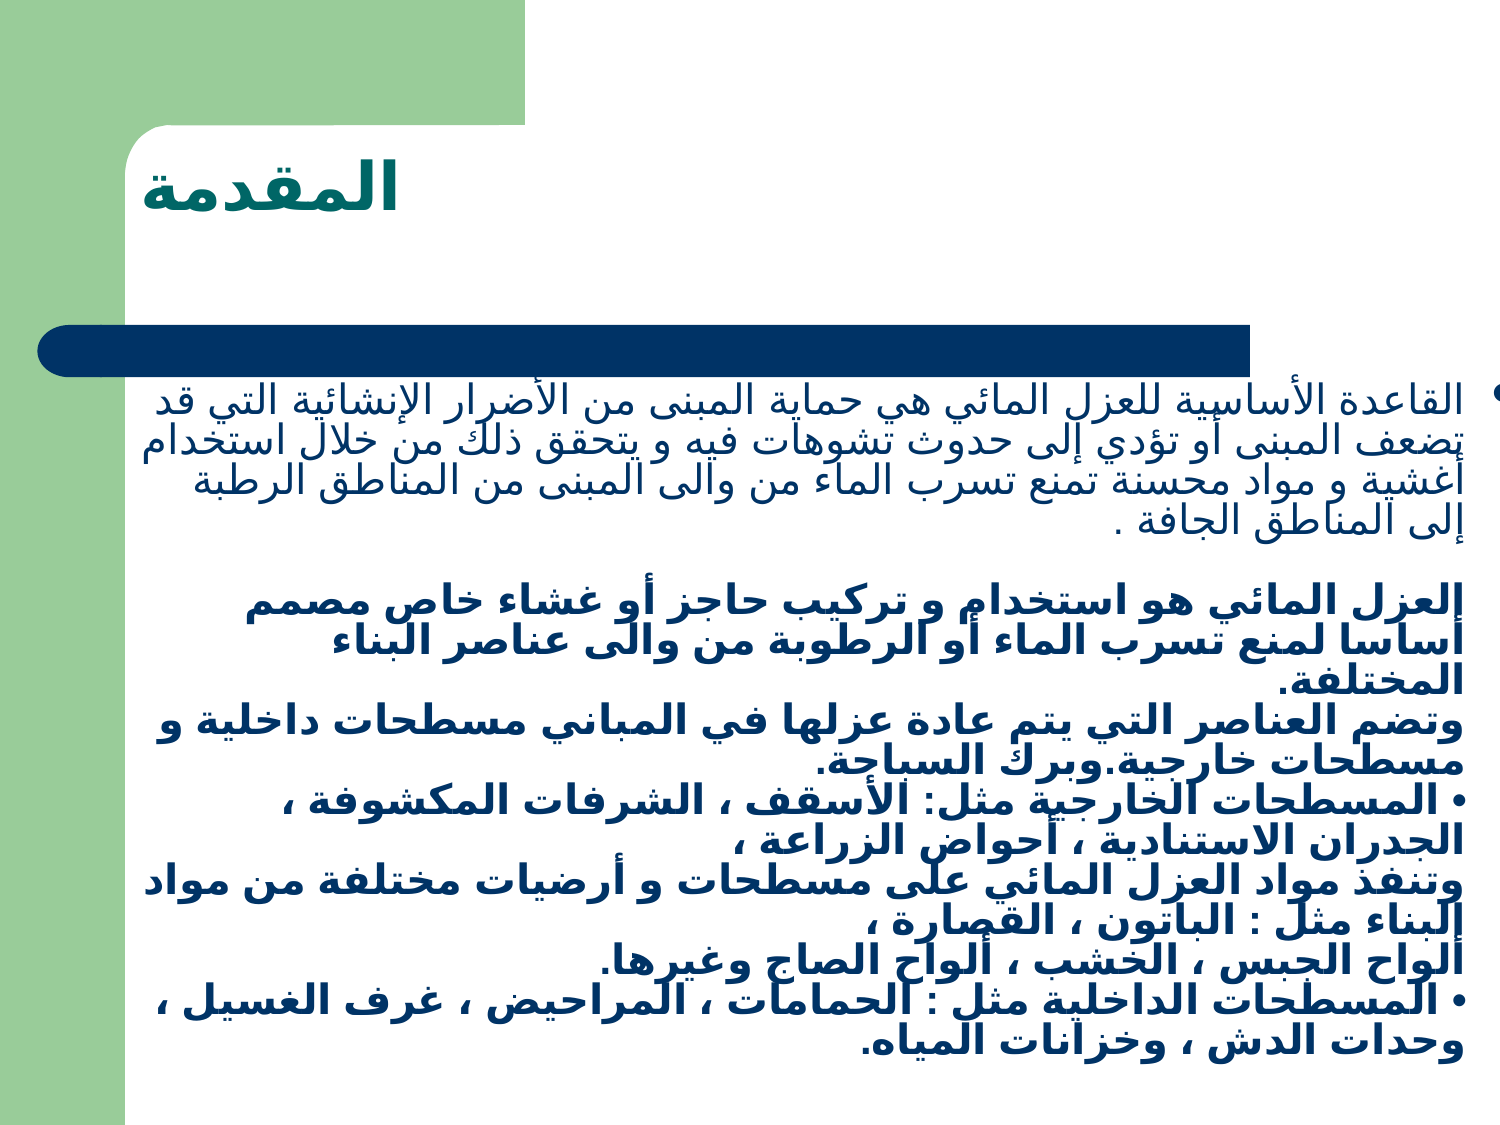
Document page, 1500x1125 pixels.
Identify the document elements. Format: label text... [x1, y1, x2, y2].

list القاعدة الأساسية للعزل المائي هي حماية المبنى من الأضرار الإنشائية التي قد تضعف المبنى أو تؤدي إلى حدوث تشوهات فيه و يتحقق ذلك من خلال استخدام أغشية و مواد محسنة تمنع تسرب الماء من والى المبنى من المناطق الرطبة إلى المناطق الجافة . العزل المائي هو استخدام و تركيب حاجز أو غشاء خاص مصمم أساسا لمنع تسرب الماء أو الرطوبة من والى عناصر البناء المختلفة. وتضم العناصر التي يتم عادة عزلها في المباني مسطحات داخلية و مسطحات خارجية.وبرك السباحة. • المسطحات الخارجية مثل: الأسقف ، الشرفات المكشوفة ، الجدران الاستنادية ، أحواض الزراعة ، وتنفذ مواد العزل المائي على مسطحات و أرضيات مختلفة من مواد البناء مثل : الباتون ، القصارة ، ألواح الجبس ، الخشب ، ألواح الصاج وغيرها. • المسطحات الداخلية مثل : الحمامات ، المراحيض ، غرف الغسيل ، وحدات الدش ، وخزانات المياه. [125, 375, 1500, 1125]
title المقدمة [125, 125, 1425, 313]
